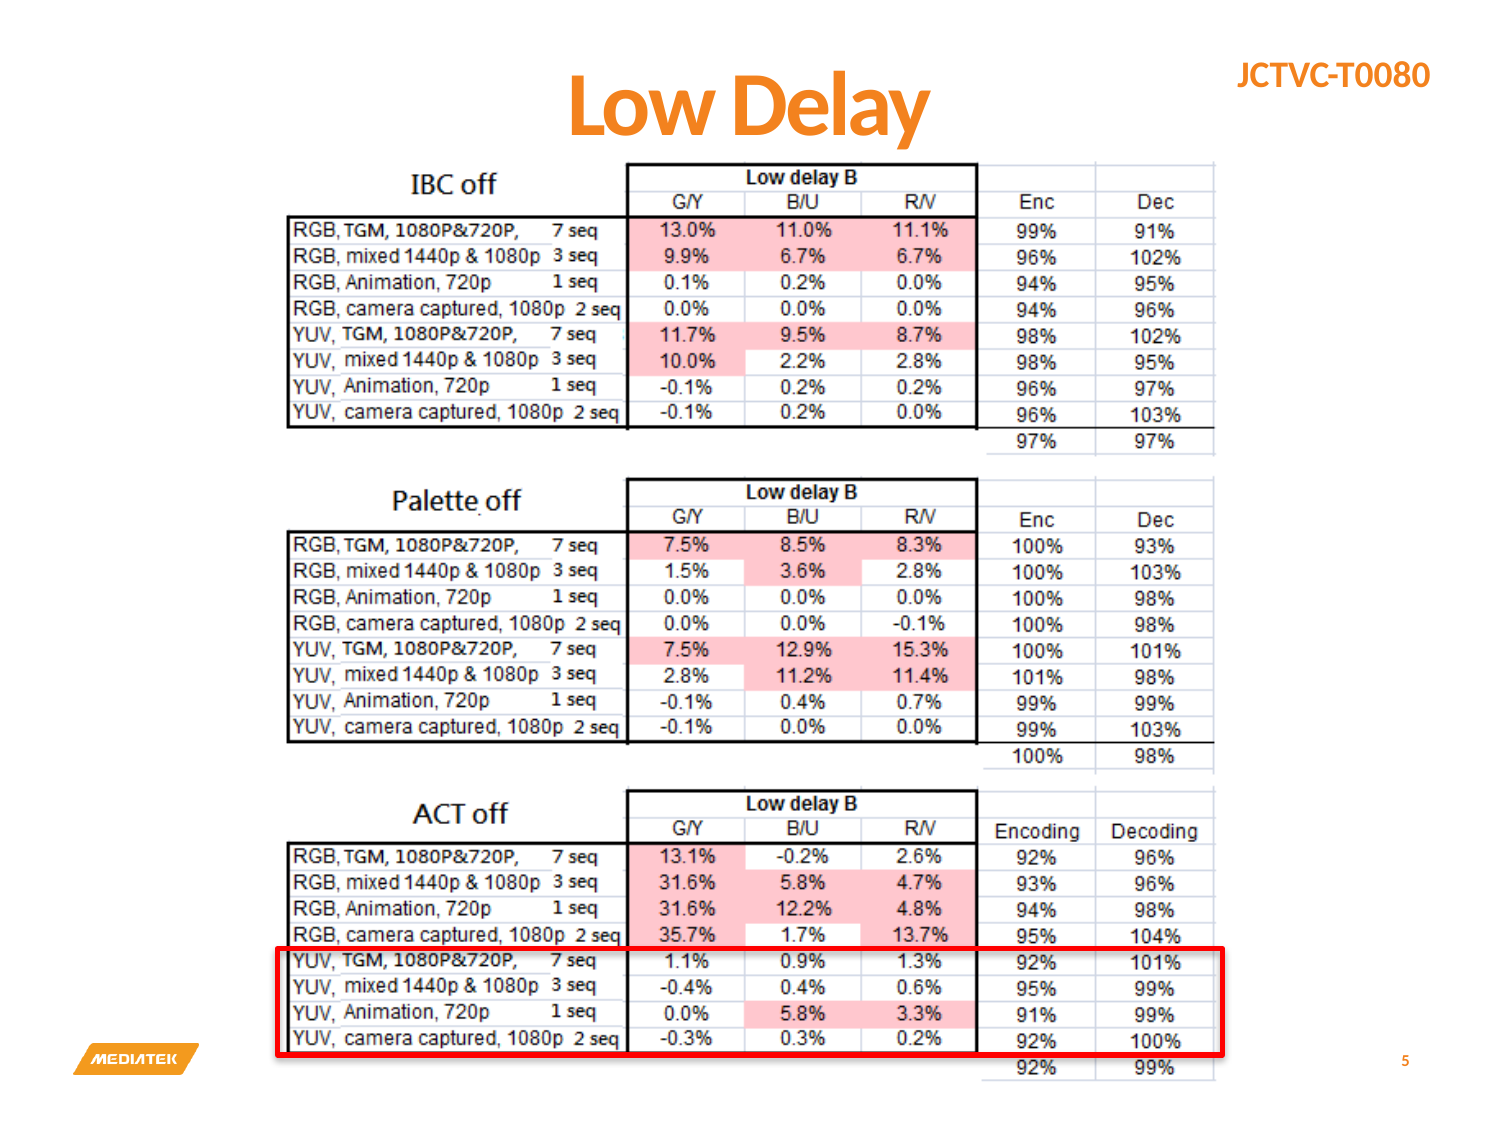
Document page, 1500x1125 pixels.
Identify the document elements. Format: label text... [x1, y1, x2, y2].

title Low Delay [75, 57, 1425, 244]
picture [282, 160, 1218, 1083]
slide_number 5 [1251, 1029, 1425, 1090]
picture [73, 1043, 199, 1075]
